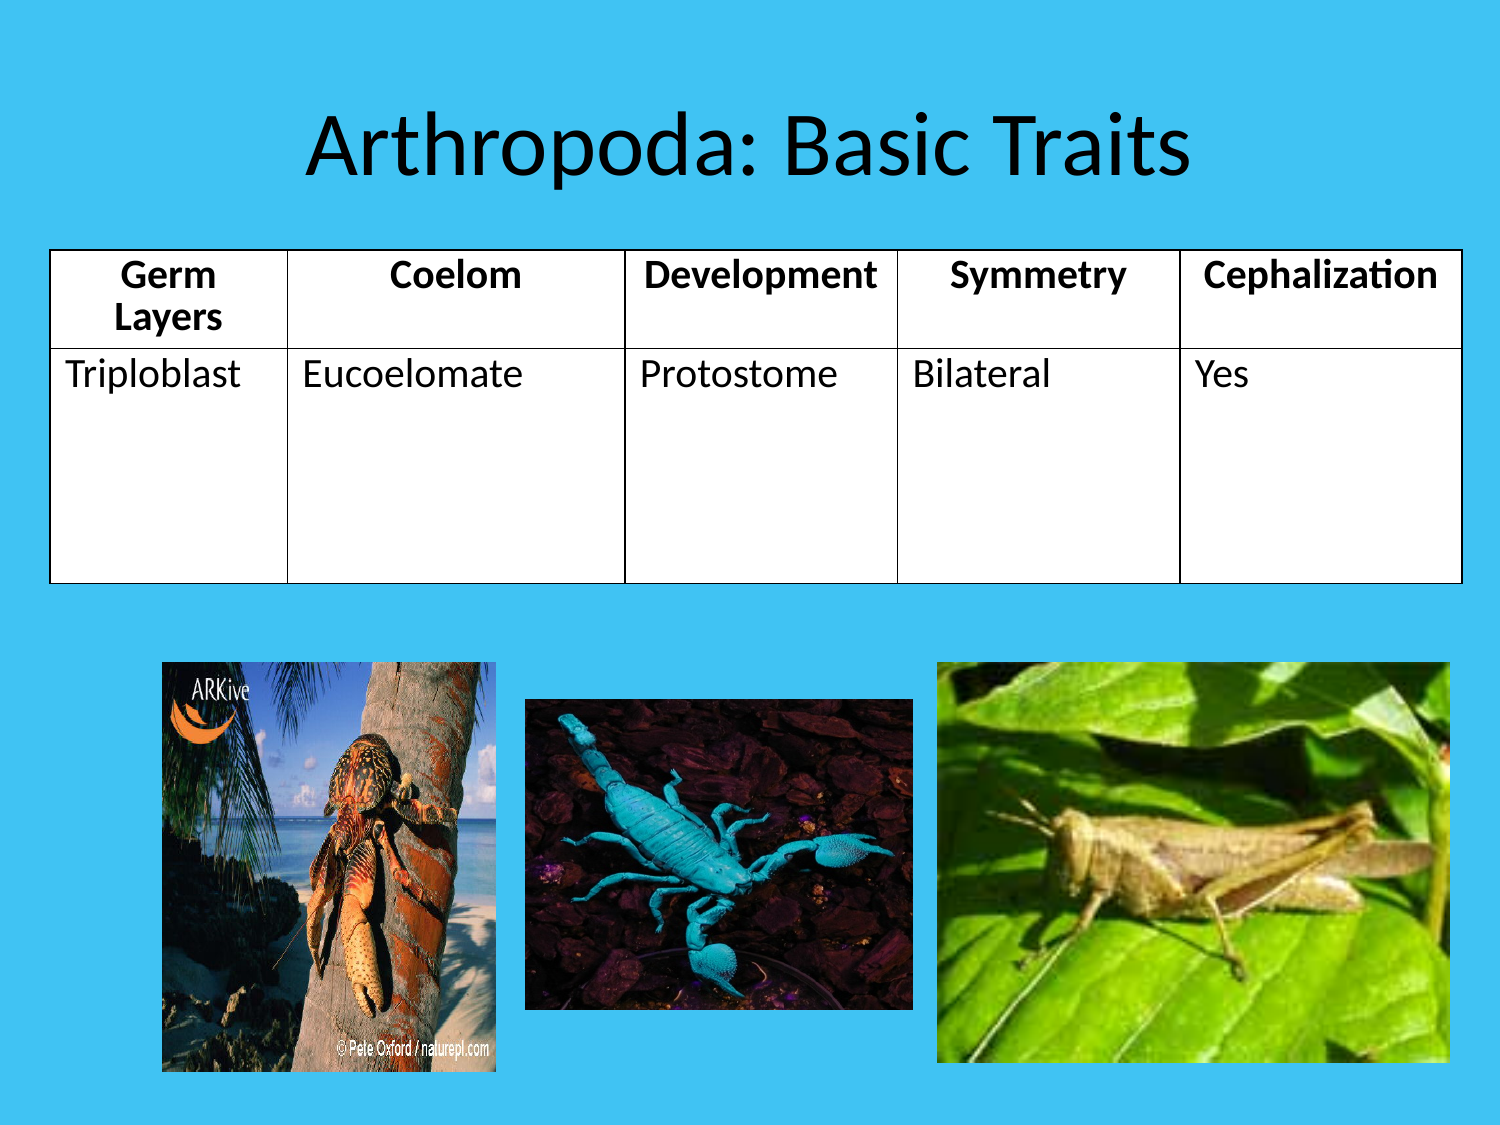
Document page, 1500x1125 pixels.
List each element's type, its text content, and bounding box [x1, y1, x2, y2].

table_cell Triploblast [51, 349, 287, 583]
table_header Germ Layers [51, 251, 287, 348]
table_cell Yes [1181, 349, 1461, 583]
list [162, 662, 496, 1072]
table_header Symmetry [898, 251, 1179, 348]
table_cell Protostome [626, 349, 897, 583]
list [937, 662, 1451, 1063]
table_cell Bilateral [898, 349, 1179, 583]
table_header Coelom [288, 251, 624, 348]
table_cell Eucoelomate [288, 349, 624, 583]
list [524, 699, 913, 1011]
table_header Cephalization [1181, 251, 1461, 348]
table_header Development [626, 251, 897, 348]
title Arthropoda: Basic Traits [75, 45, 1425, 233]
